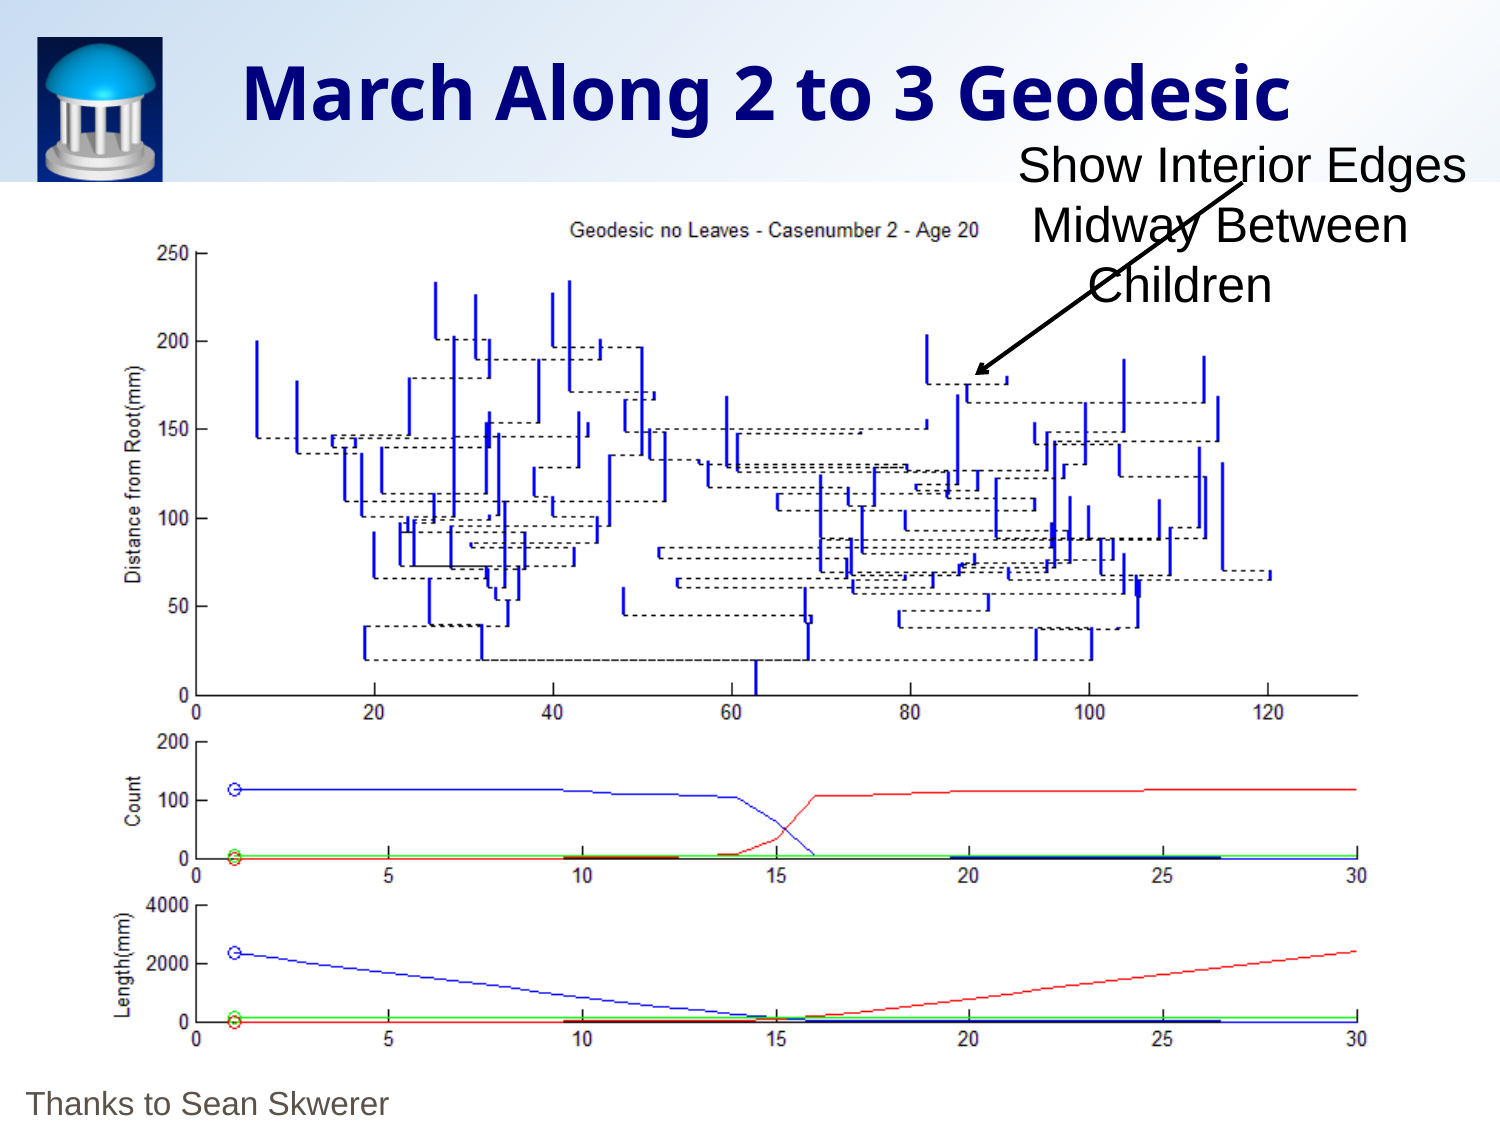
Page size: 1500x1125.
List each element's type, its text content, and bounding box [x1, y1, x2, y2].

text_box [974, 182, 1243, 376]
title March Along 2 to 3 Geodesic [224, 24, 1438, 156]
picture [0, 182, 1500, 1125]
text_box Show Interior Edges Midway Between Children [1002, 124, 1483, 180]
